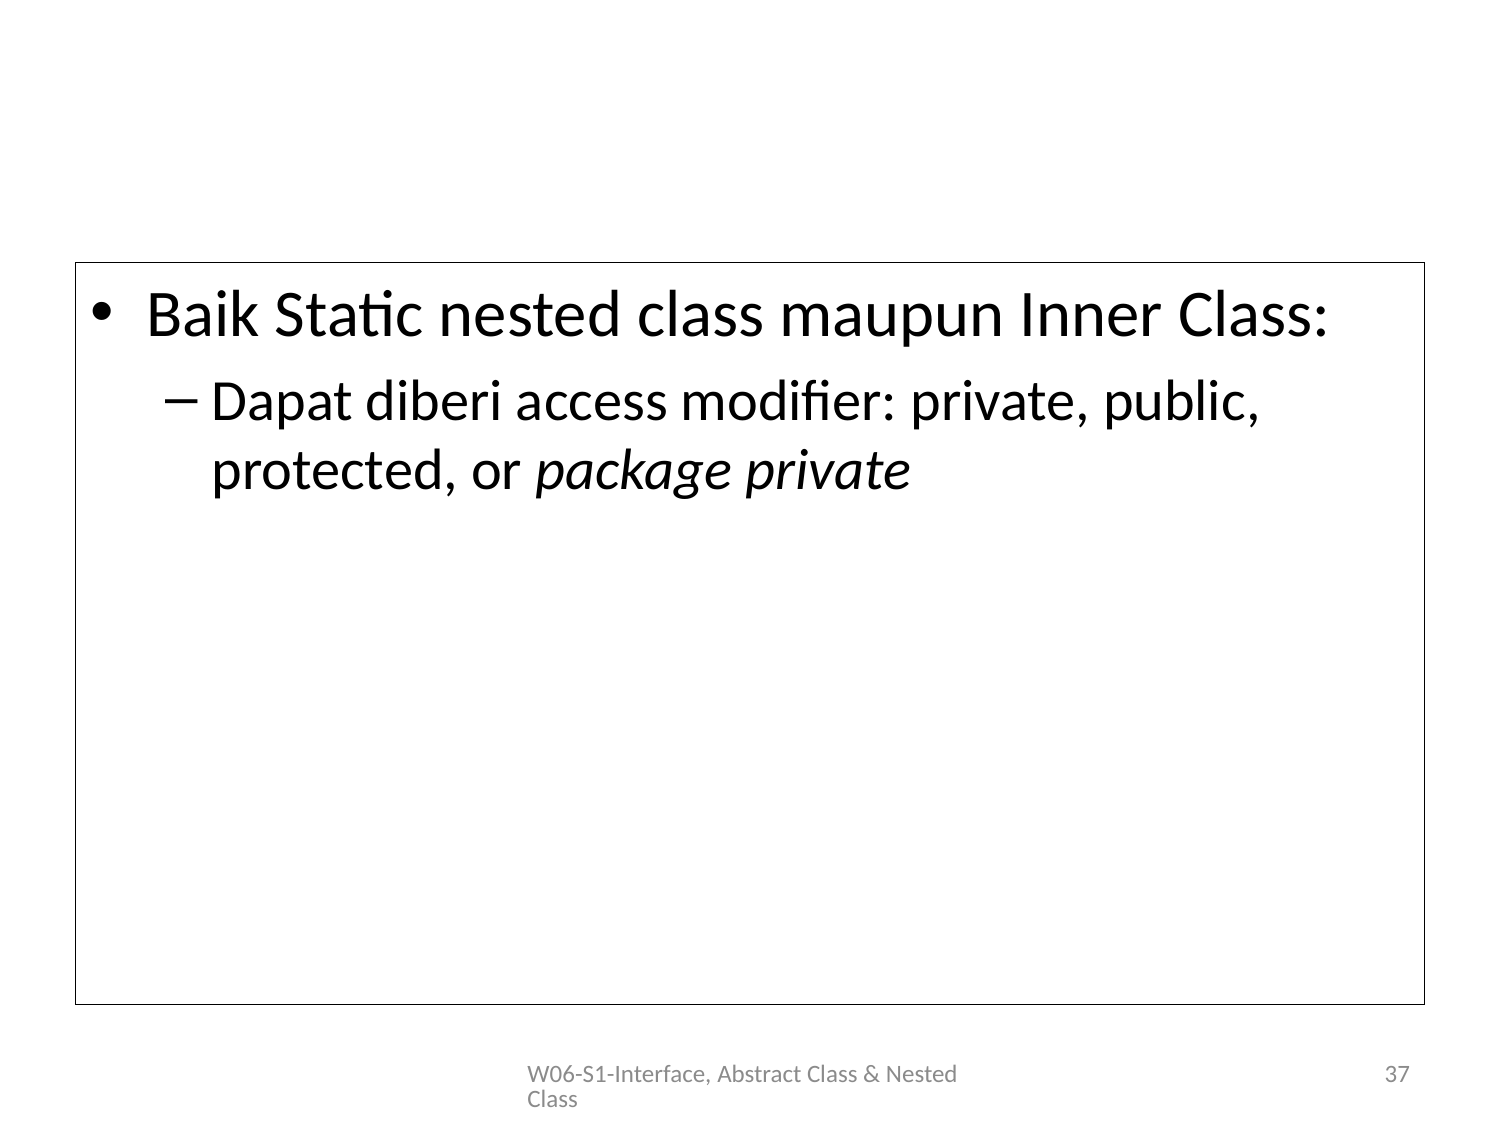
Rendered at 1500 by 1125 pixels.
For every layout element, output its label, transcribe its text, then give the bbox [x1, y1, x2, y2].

list Baik Static nested class maupun Inner Class: Dapat diberi access modifier: private, public, protected, or package private [75, 262, 1425, 1005]
footer W06-S1-Interface, Abstract Class & Nested Class [512, 1042, 988, 1103]
slide_number 37 [1074, 1042, 1425, 1103]
